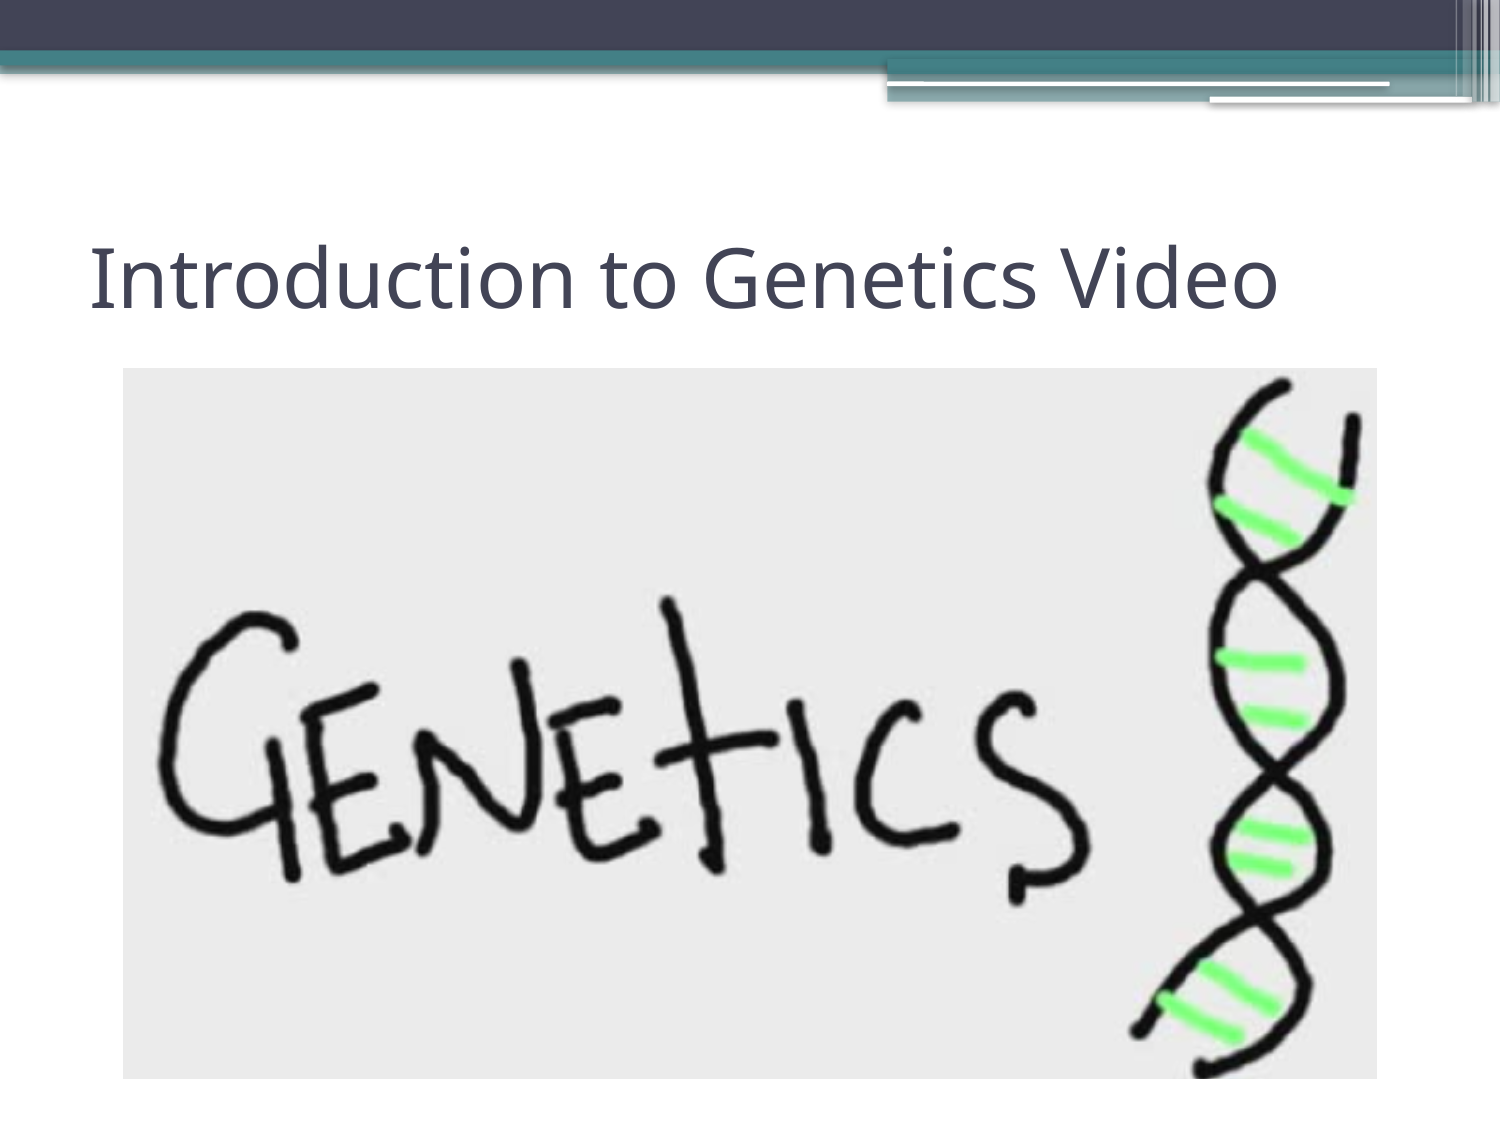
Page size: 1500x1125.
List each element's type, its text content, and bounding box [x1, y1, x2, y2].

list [123, 368, 1377, 1079]
title Introduction to Genetics Video [75, 187, 1425, 363]
